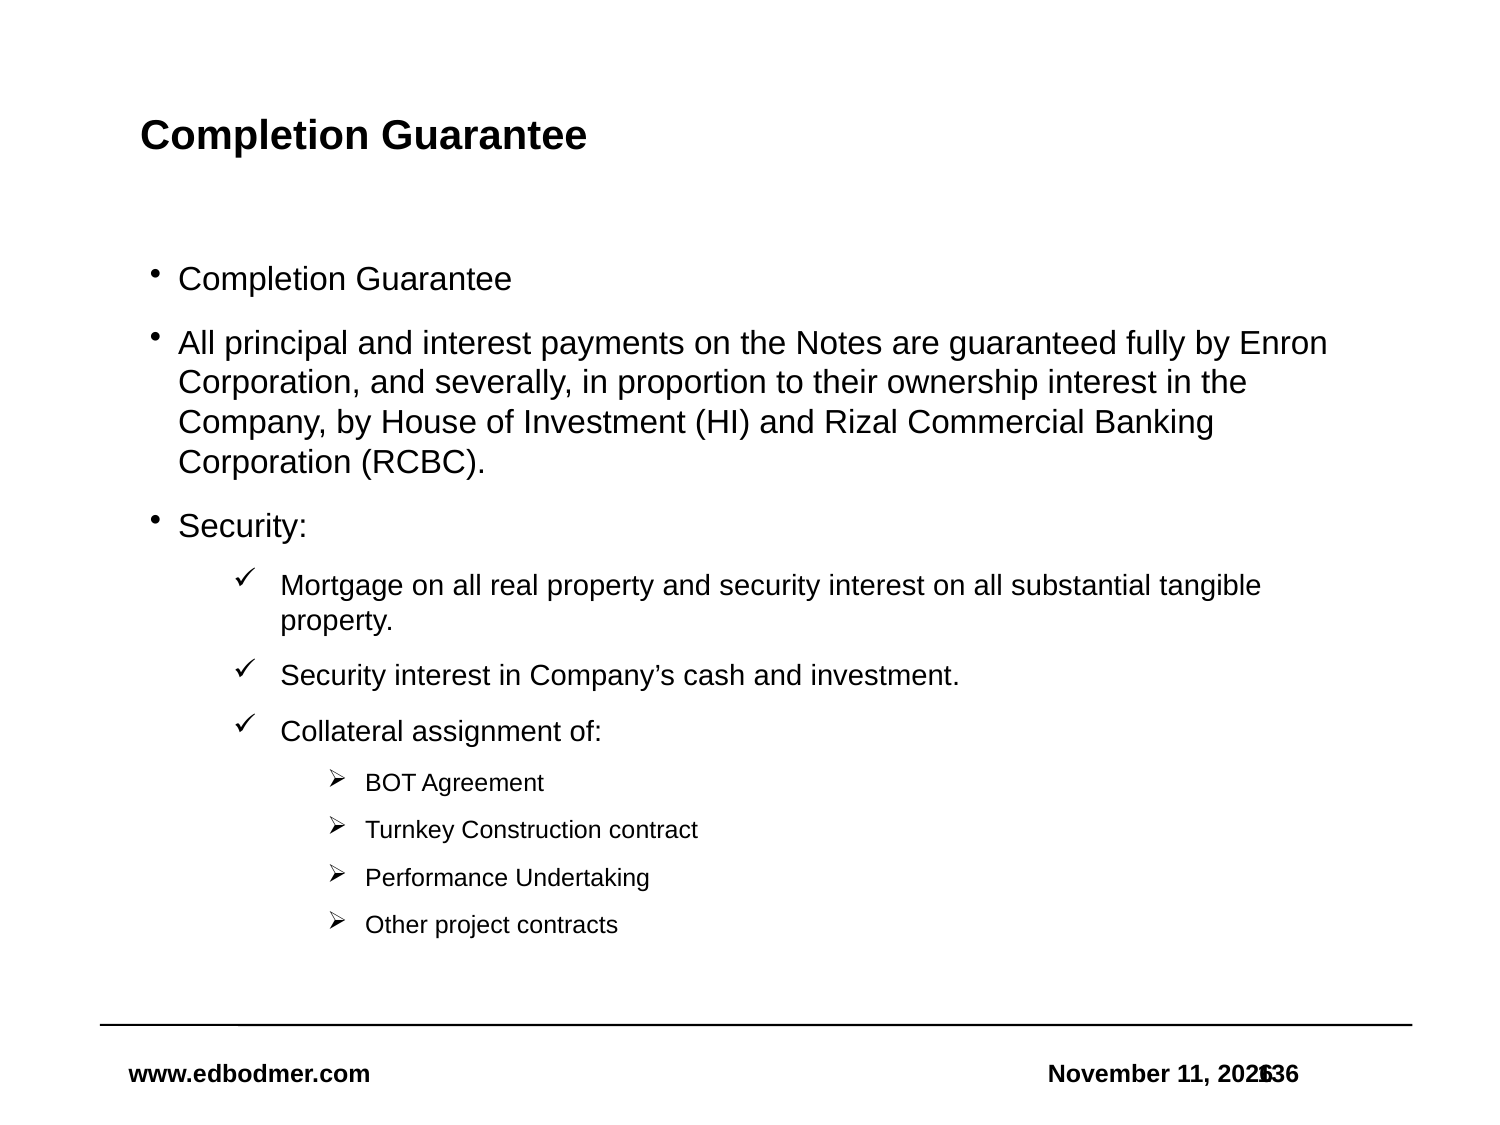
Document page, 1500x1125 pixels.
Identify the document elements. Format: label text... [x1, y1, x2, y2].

title Completion Guarantee [124, 99, 1288, 226]
list Completion Guarantee All principal and interest payments on the Notes are guaranteed fully by Enron Corporation, and severally, in proportion to their ownership interest in the Company, by House of Investment (HI) and Rizal Commercial Banking Corporation (RCBC). Security: Mortgage on all real property and security interest on all substantial tangible property. Security interest in Company’s cash and investment. Collateral assignment of: BOT Agreement Turnkey Construction contract Performance Undertaking Other project contracts [124, 249, 1376, 1001]
